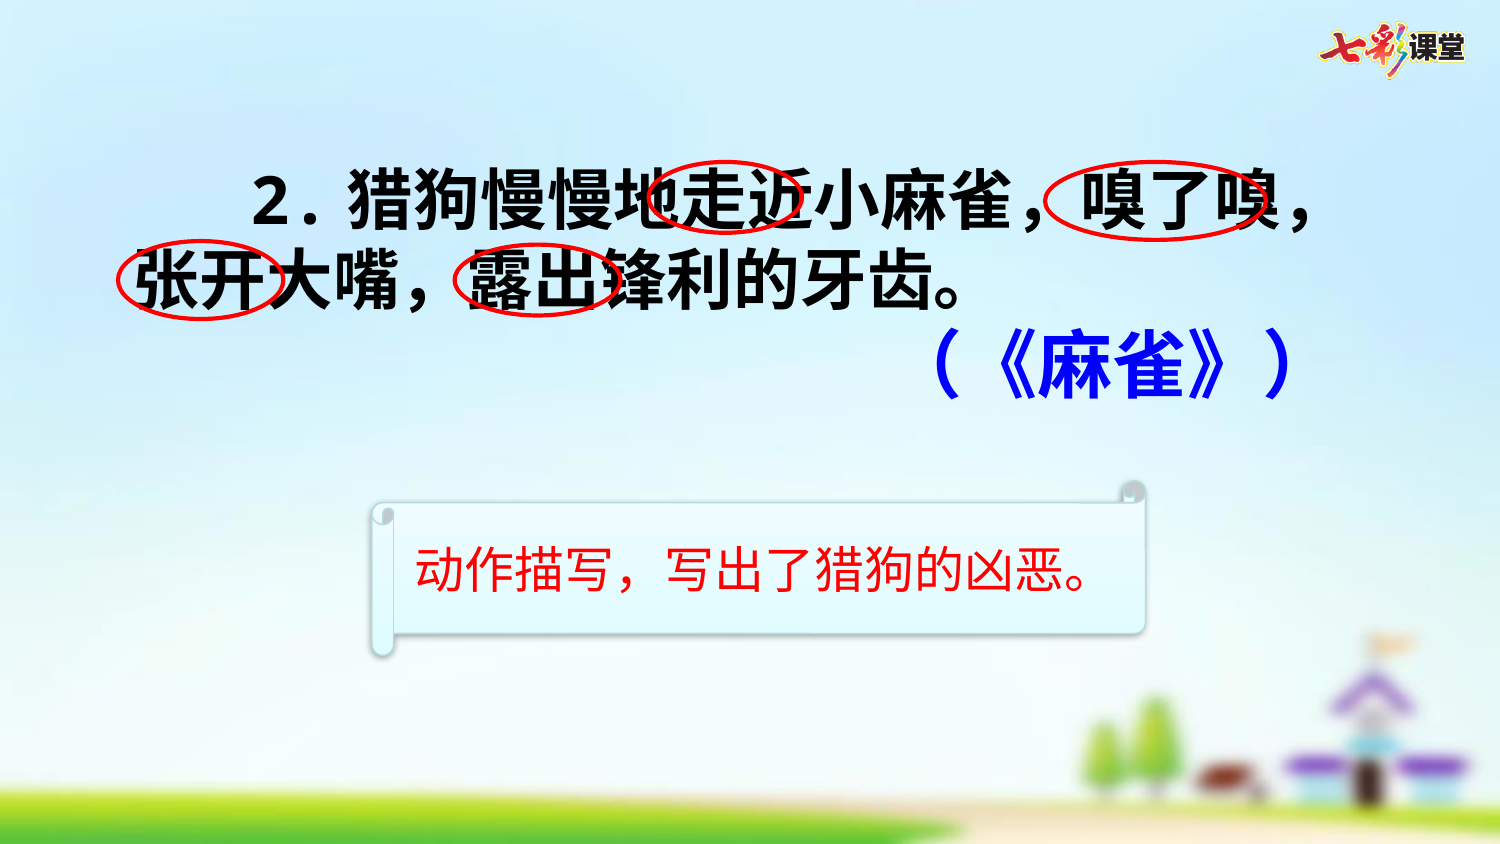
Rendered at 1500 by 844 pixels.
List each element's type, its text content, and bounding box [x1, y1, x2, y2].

text_box 动作描写，写出了猎狗的凶恶。 [371, 480, 1147, 657]
text_box [452, 242, 623, 318]
text_box [646, 159, 805, 235]
picture [0, 0, 1500, 844]
text_box 2.猎狗慢慢地走近小麻雀，嗅了嗅，张开大嘴，露出锋利的牙齿。 （《麻雀》） [118, 150, 1353, 415]
text_box [115, 238, 286, 322]
text_box [1042, 159, 1268, 242]
